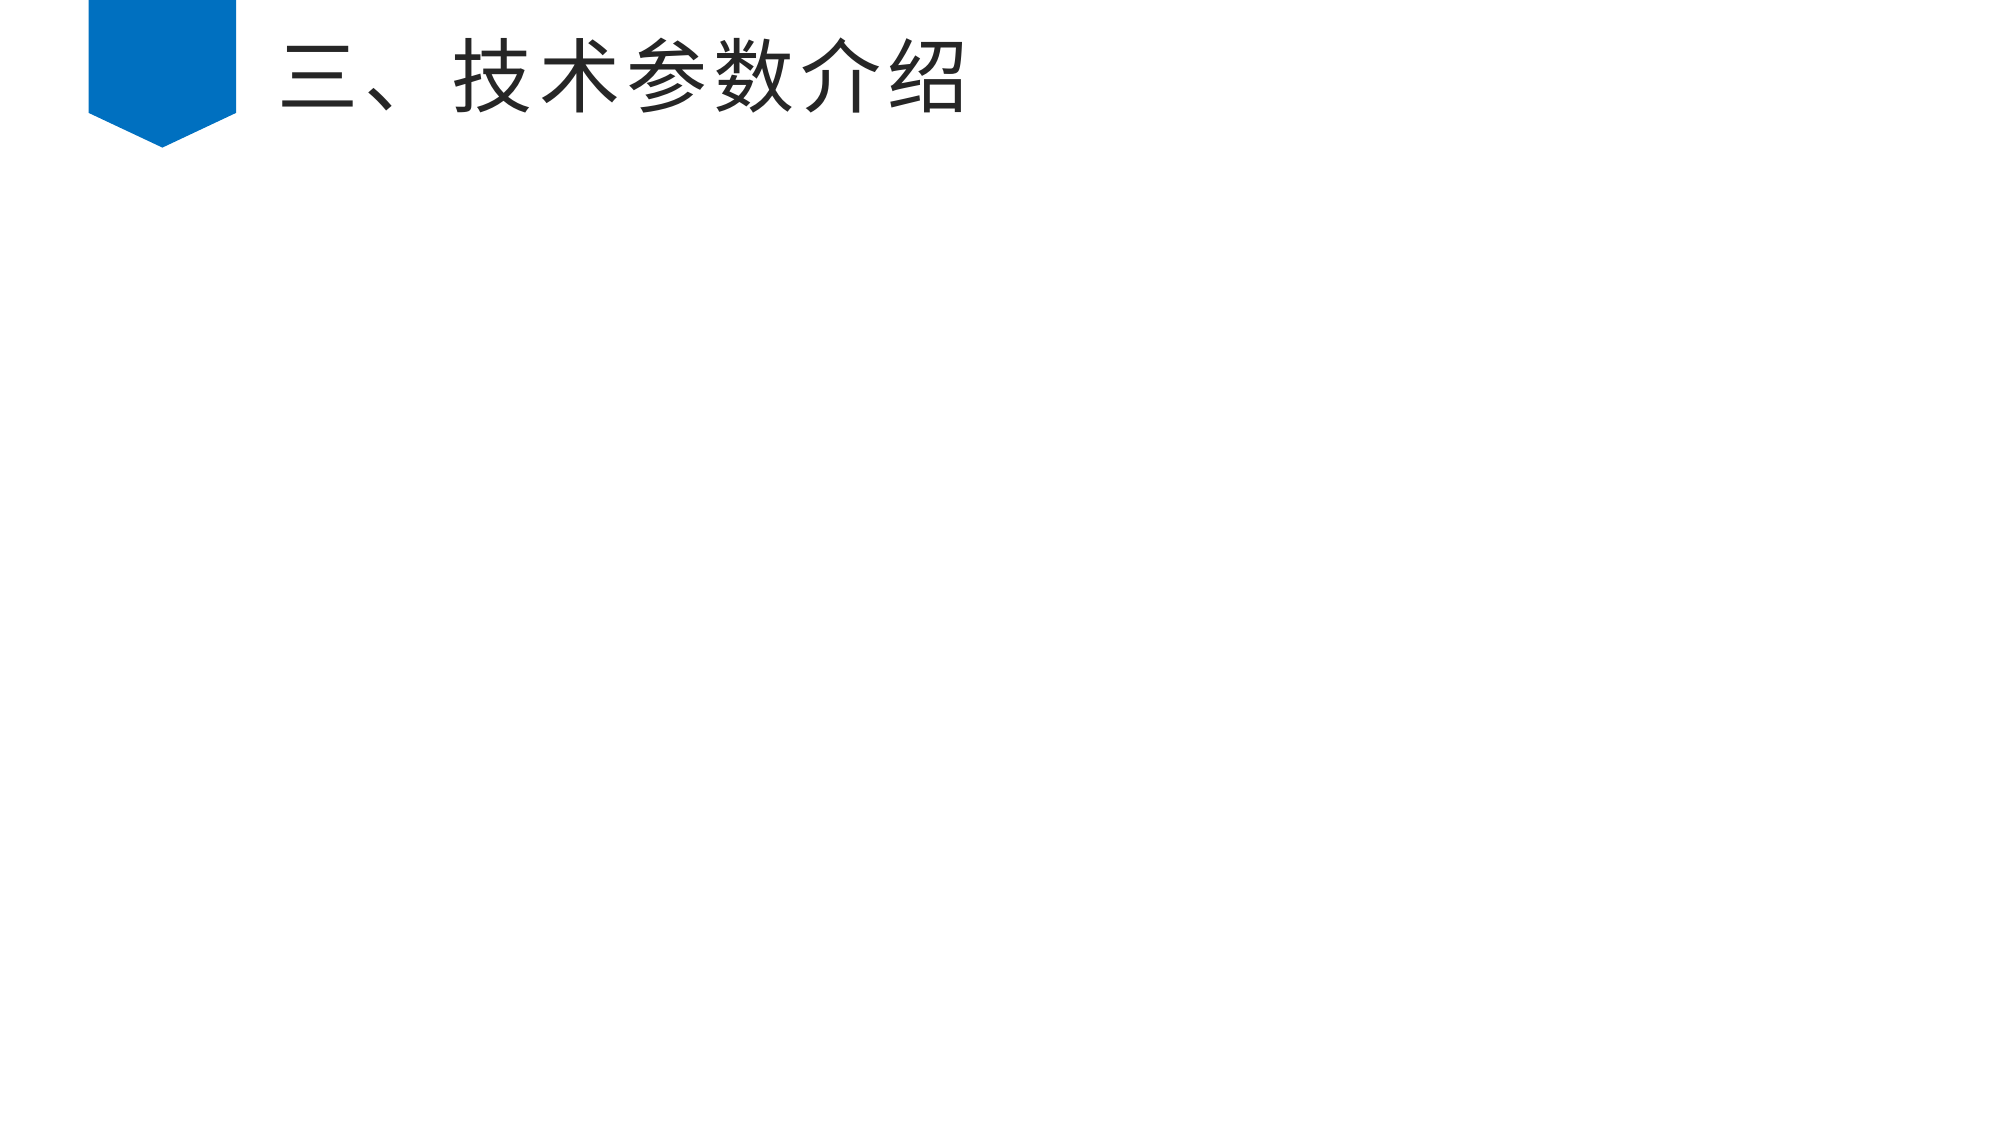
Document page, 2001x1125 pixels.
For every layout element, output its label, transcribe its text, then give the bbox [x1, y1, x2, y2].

title 三、技术参数介绍 [262, 15, 1940, 132]
text_box [87, 0, 238, 149]
